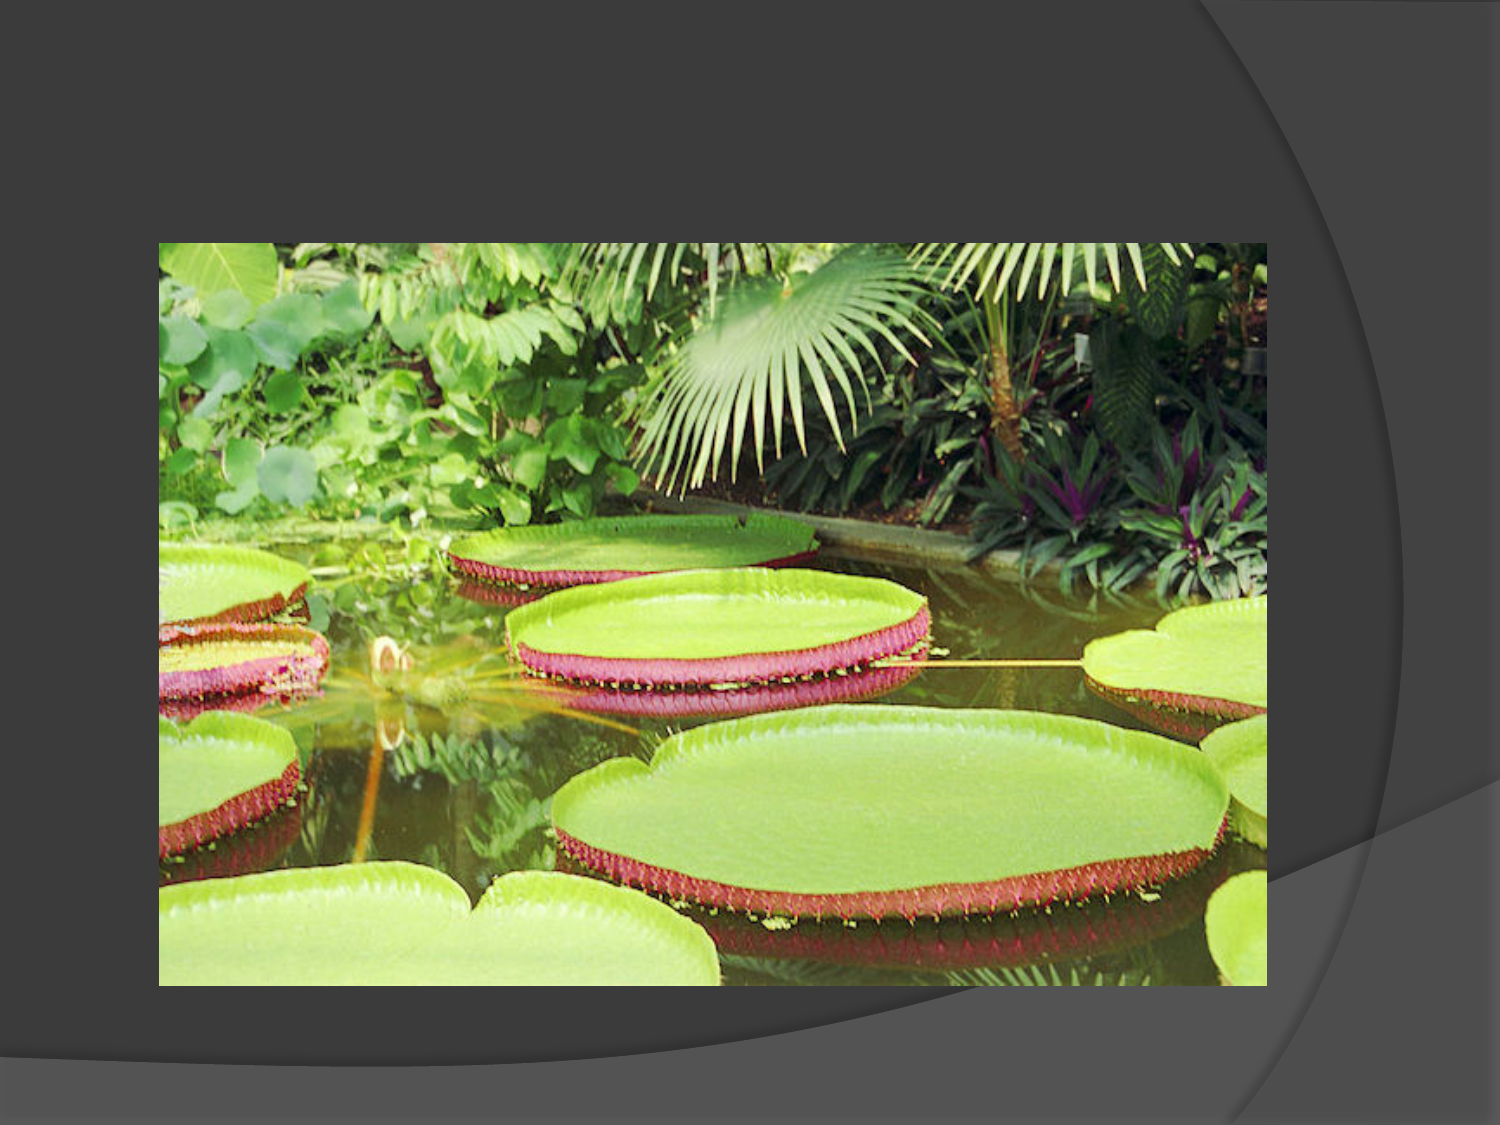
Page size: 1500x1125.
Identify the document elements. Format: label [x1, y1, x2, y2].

list [159, 243, 1268, 987]
